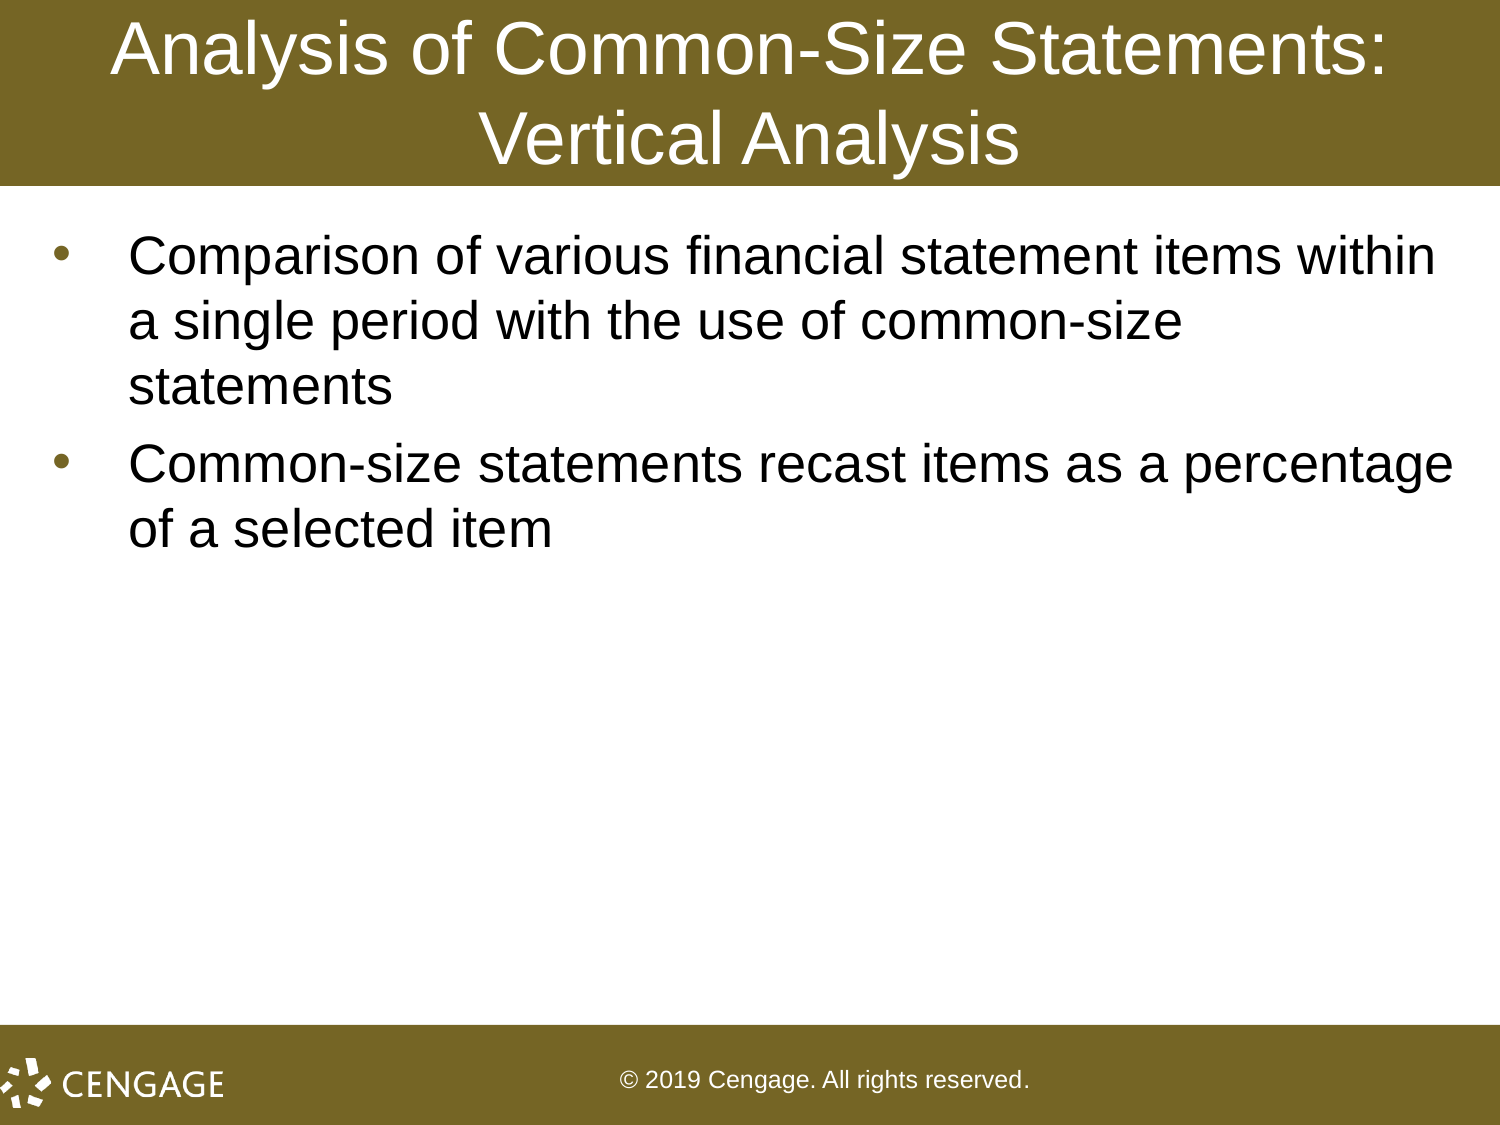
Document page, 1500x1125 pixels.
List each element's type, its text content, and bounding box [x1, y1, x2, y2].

title Analysis of Common-Size Statements: Vertical Analysis [7, 4, 1493, 175]
picture [0, 1058, 223, 1108]
list Comparison of various financial statement items within a single period with the use of common-size statements Common-size statements recast items as a percentage of a selected item [37, 212, 1475, 969]
